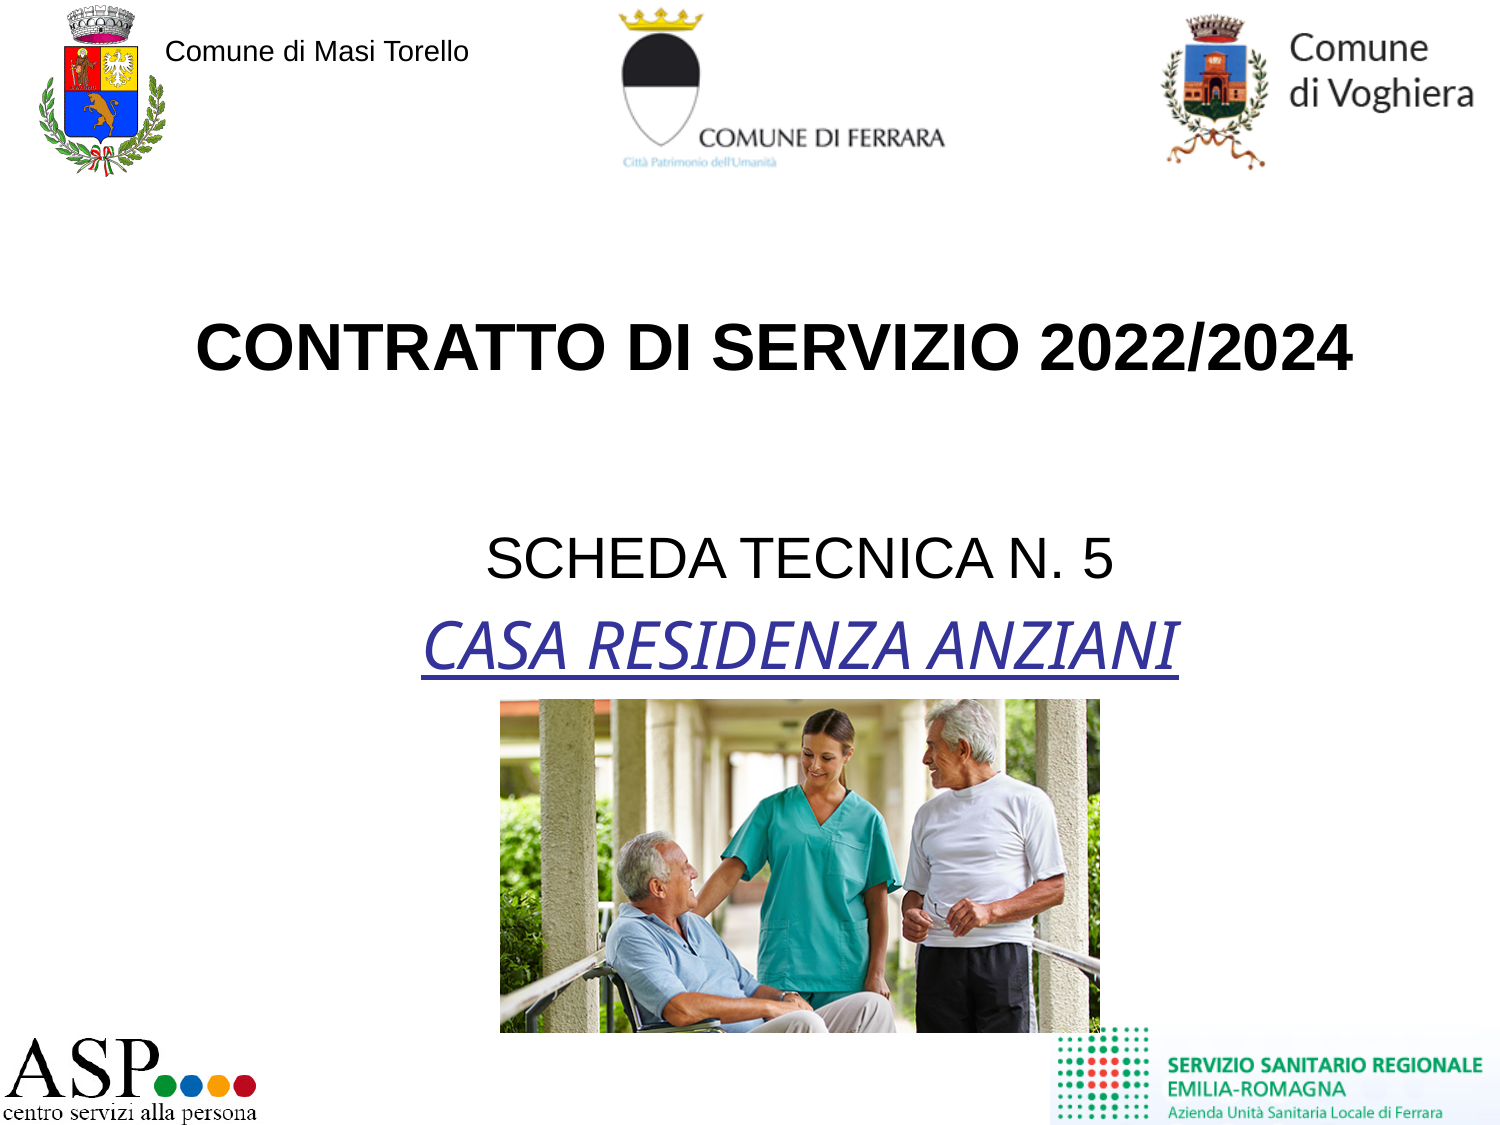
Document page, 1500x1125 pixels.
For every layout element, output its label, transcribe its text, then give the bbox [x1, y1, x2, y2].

picture [499, 699, 1500, 1125]
picture [599, 0, 976, 174]
picture [0, 1034, 263, 1125]
text_box Comune di Masi Torello [216, 24, 500, 75]
subtitle SCHEDA TECNICA N. 5 CASA RESIDENZA ANZIANI [274, 512, 1326, 801]
picture [0, 0, 213, 183]
title CONTRATTO DI SERVIZIO 2022/2024 [137, 262, 1413, 426]
picture [1149, 0, 1500, 174]
